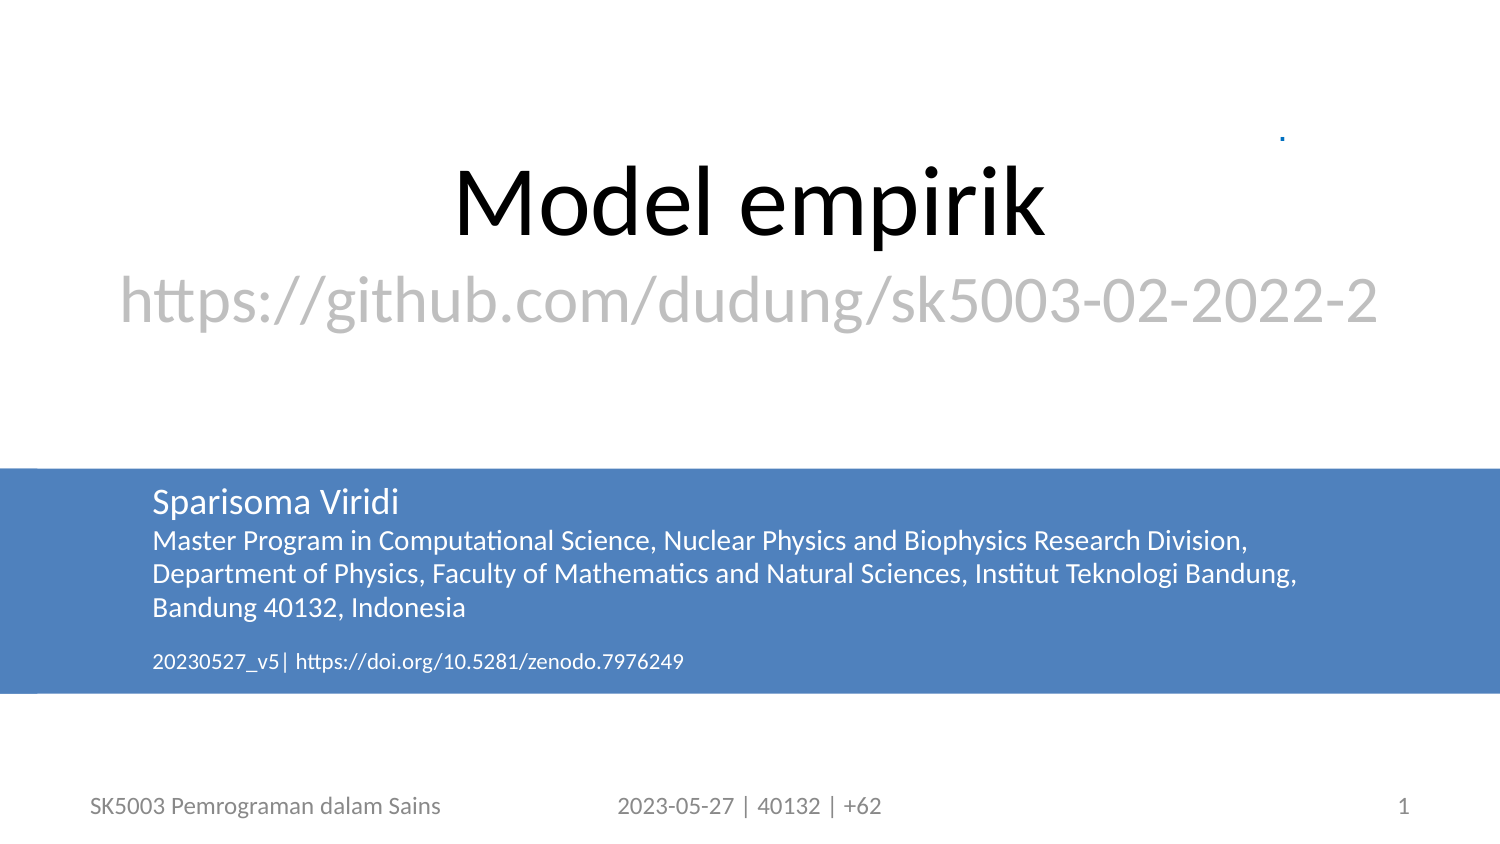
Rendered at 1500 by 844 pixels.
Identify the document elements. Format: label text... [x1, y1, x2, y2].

text_box [0, 467, 1500, 696]
text_box . [1262, 96, 1303, 157]
title Model empirik https://github.com/dudung/sk5003-02-2022-2 [56, 84, 1444, 387]
footer 2023-05-27 | 40132 | +62 [512, 782, 988, 827]
subtitle Sparisoma Viridi Master Program in Computational Science, Nuclear Physics and Biophysics Research Division, Department of Physics, Faculty of Mathematics and Natural Sciences, Institut Teknologi Bandung, Bandung 40132, Indonesia 20230527_v5| https://doi.org/10.5281/zenodo.7976249 [137, 478, 1351, 685]
slide_number SK5003 Pemrograman dalam Sains [75, 782, 480, 827]
text_box [289, 645, 683, 688]
slide_number 1 [1074, 782, 1425, 827]
